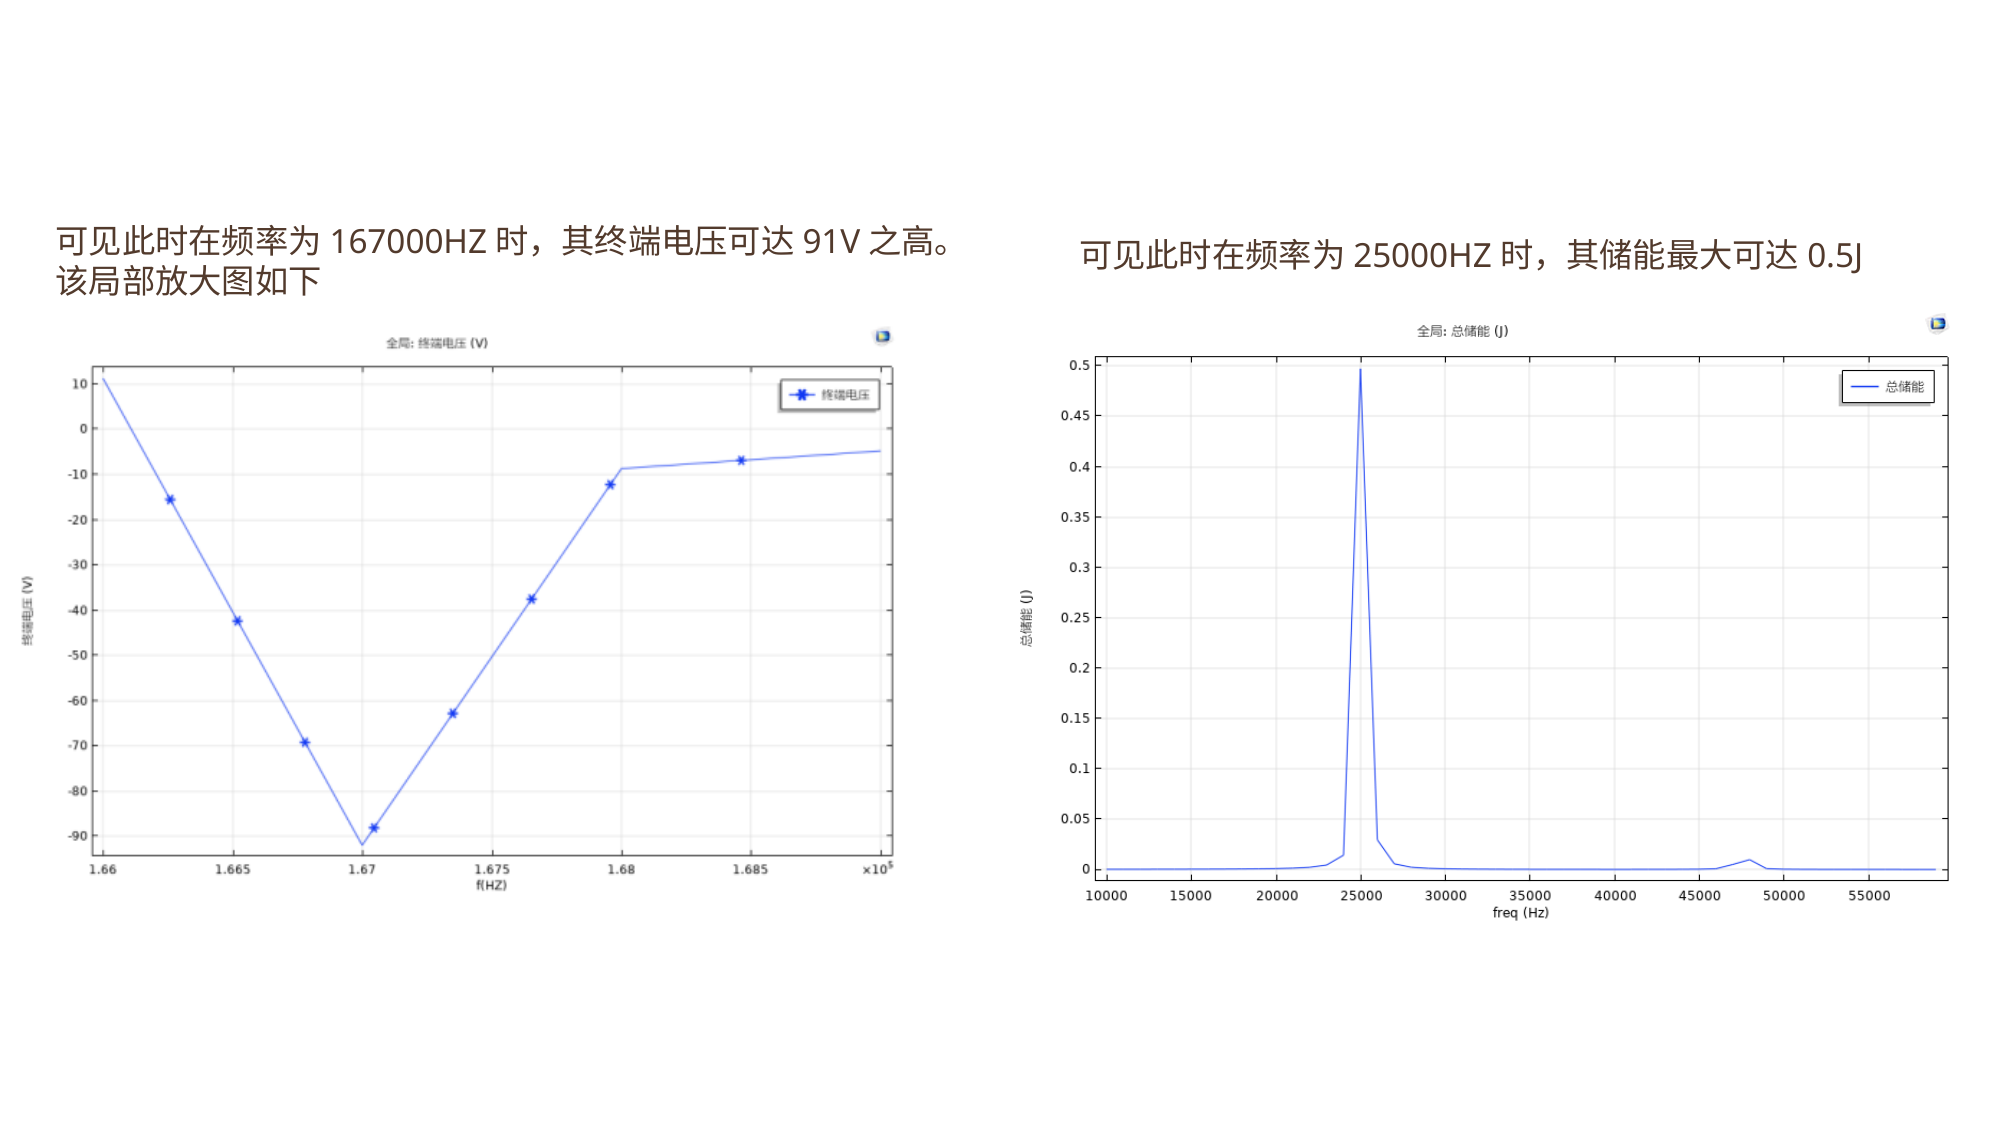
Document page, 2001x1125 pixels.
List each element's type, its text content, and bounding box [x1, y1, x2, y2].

text_box 可见此时在频率为25000HZ时，其储能最大可达0.5J [1064, 166, 2000, 281]
picture [1017, 308, 1954, 926]
text_box 可见此时在频率为167000HZ时，其终端电压可达91V之高。 该局部放大图如下 [40, 152, 1304, 307]
picture [19, 322, 898, 896]
